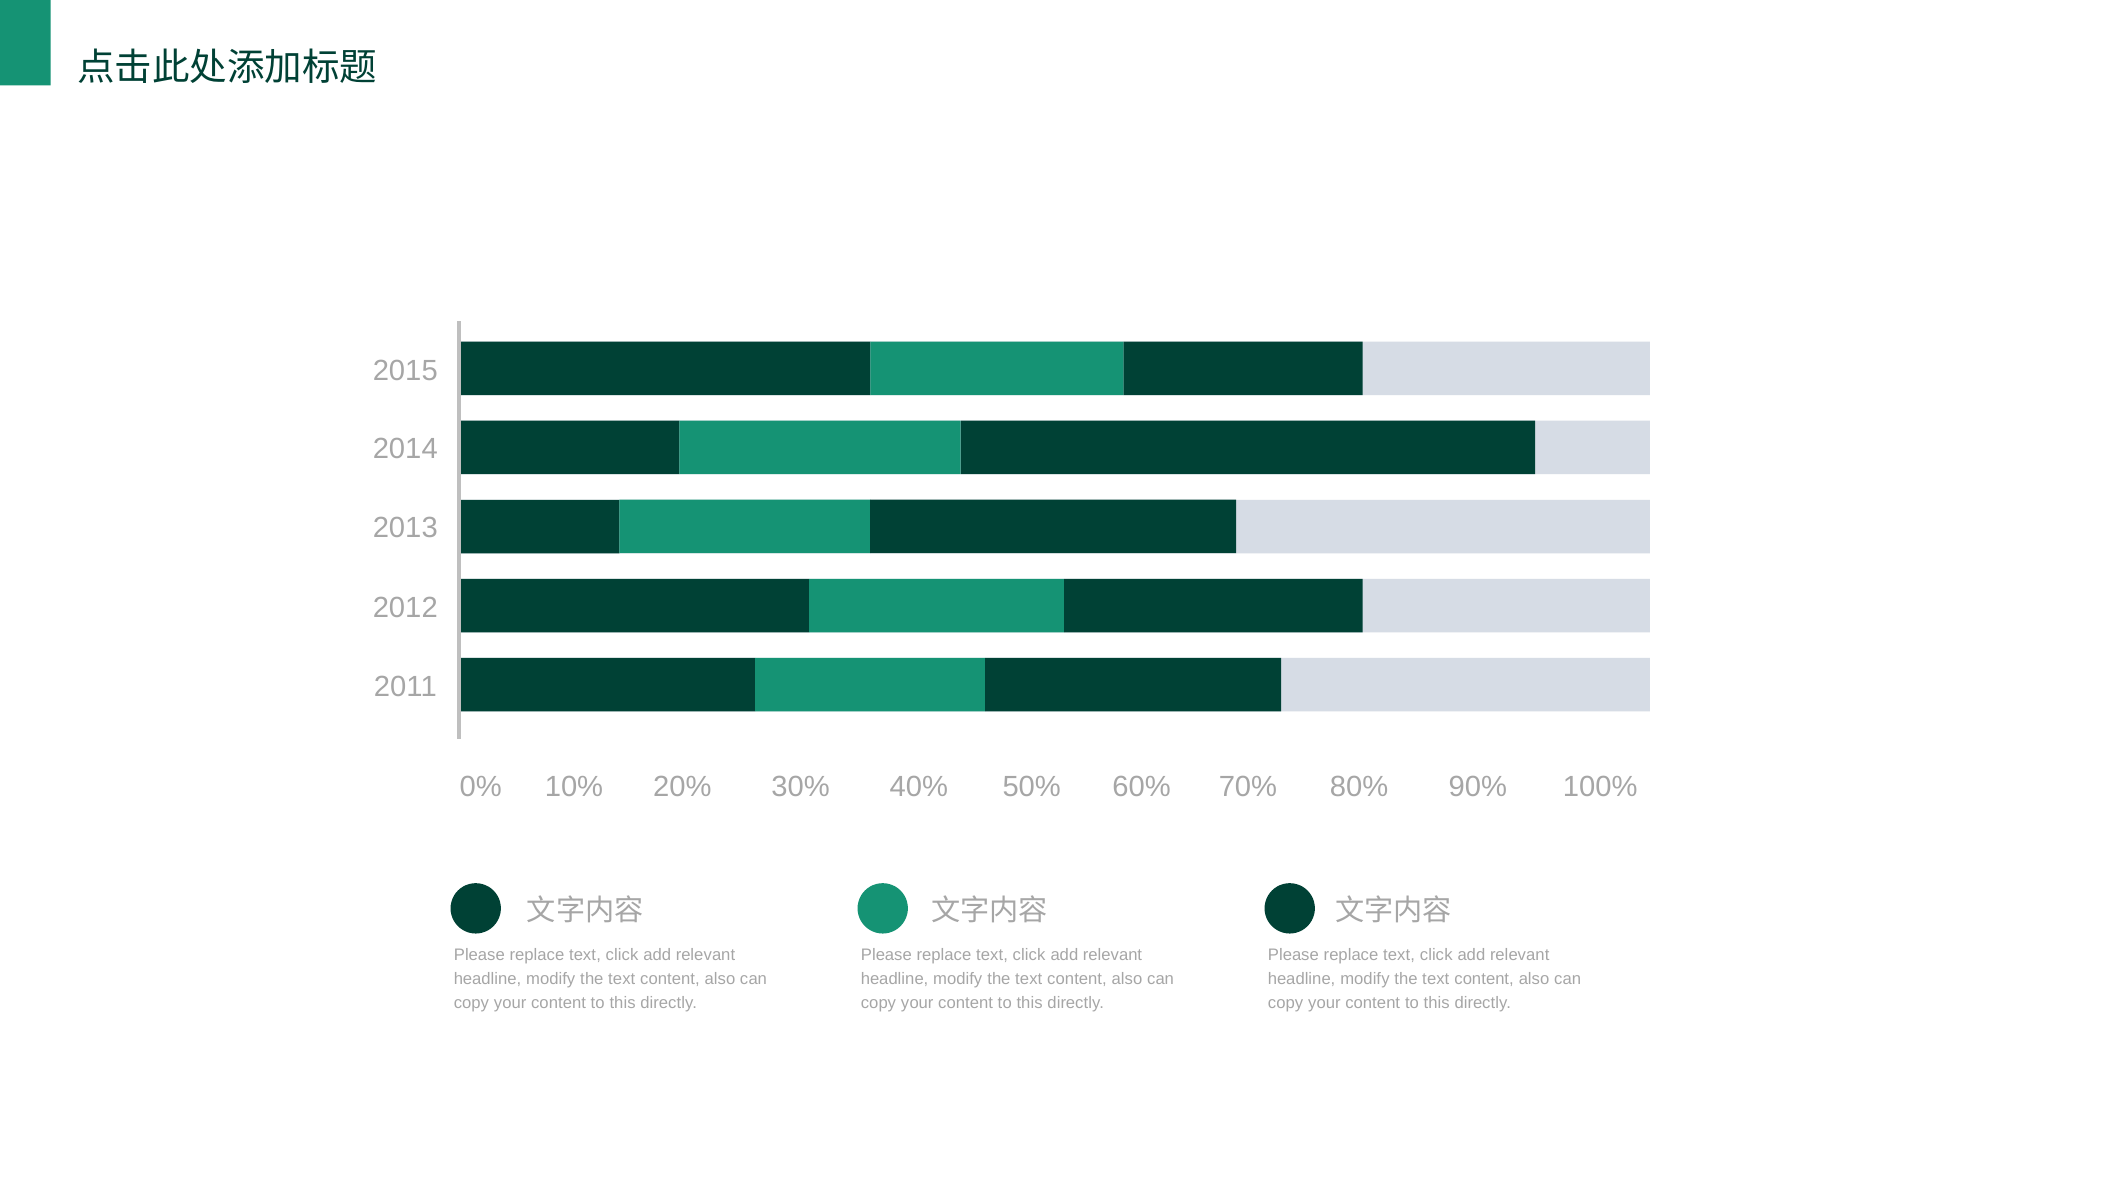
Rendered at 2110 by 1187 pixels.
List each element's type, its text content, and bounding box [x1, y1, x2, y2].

text_box 文字内容 [512, 876, 659, 932]
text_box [357, 321, 1654, 807]
text_box [449, 882, 502, 932]
text_box [856, 882, 909, 932]
text_box 文字内容 [1320, 876, 1468, 932]
text_box 点击此处添加标题 [62, 35, 417, 94]
text_box Please replace text, click add relevant headline, modify the text content, also can copy your content to this directly. [1253, 932, 1622, 1020]
text_box 文字内容 [916, 876, 1063, 932]
text_box [1263, 882, 1316, 932]
text_box Please replace text, click add relevant headline, modify the text content, also can copy your content to this directly. [846, 932, 1215, 1020]
text_box Please replace text, click add relevant headline, modify the text content, also can copy your content to this directly. [439, 932, 808, 1020]
